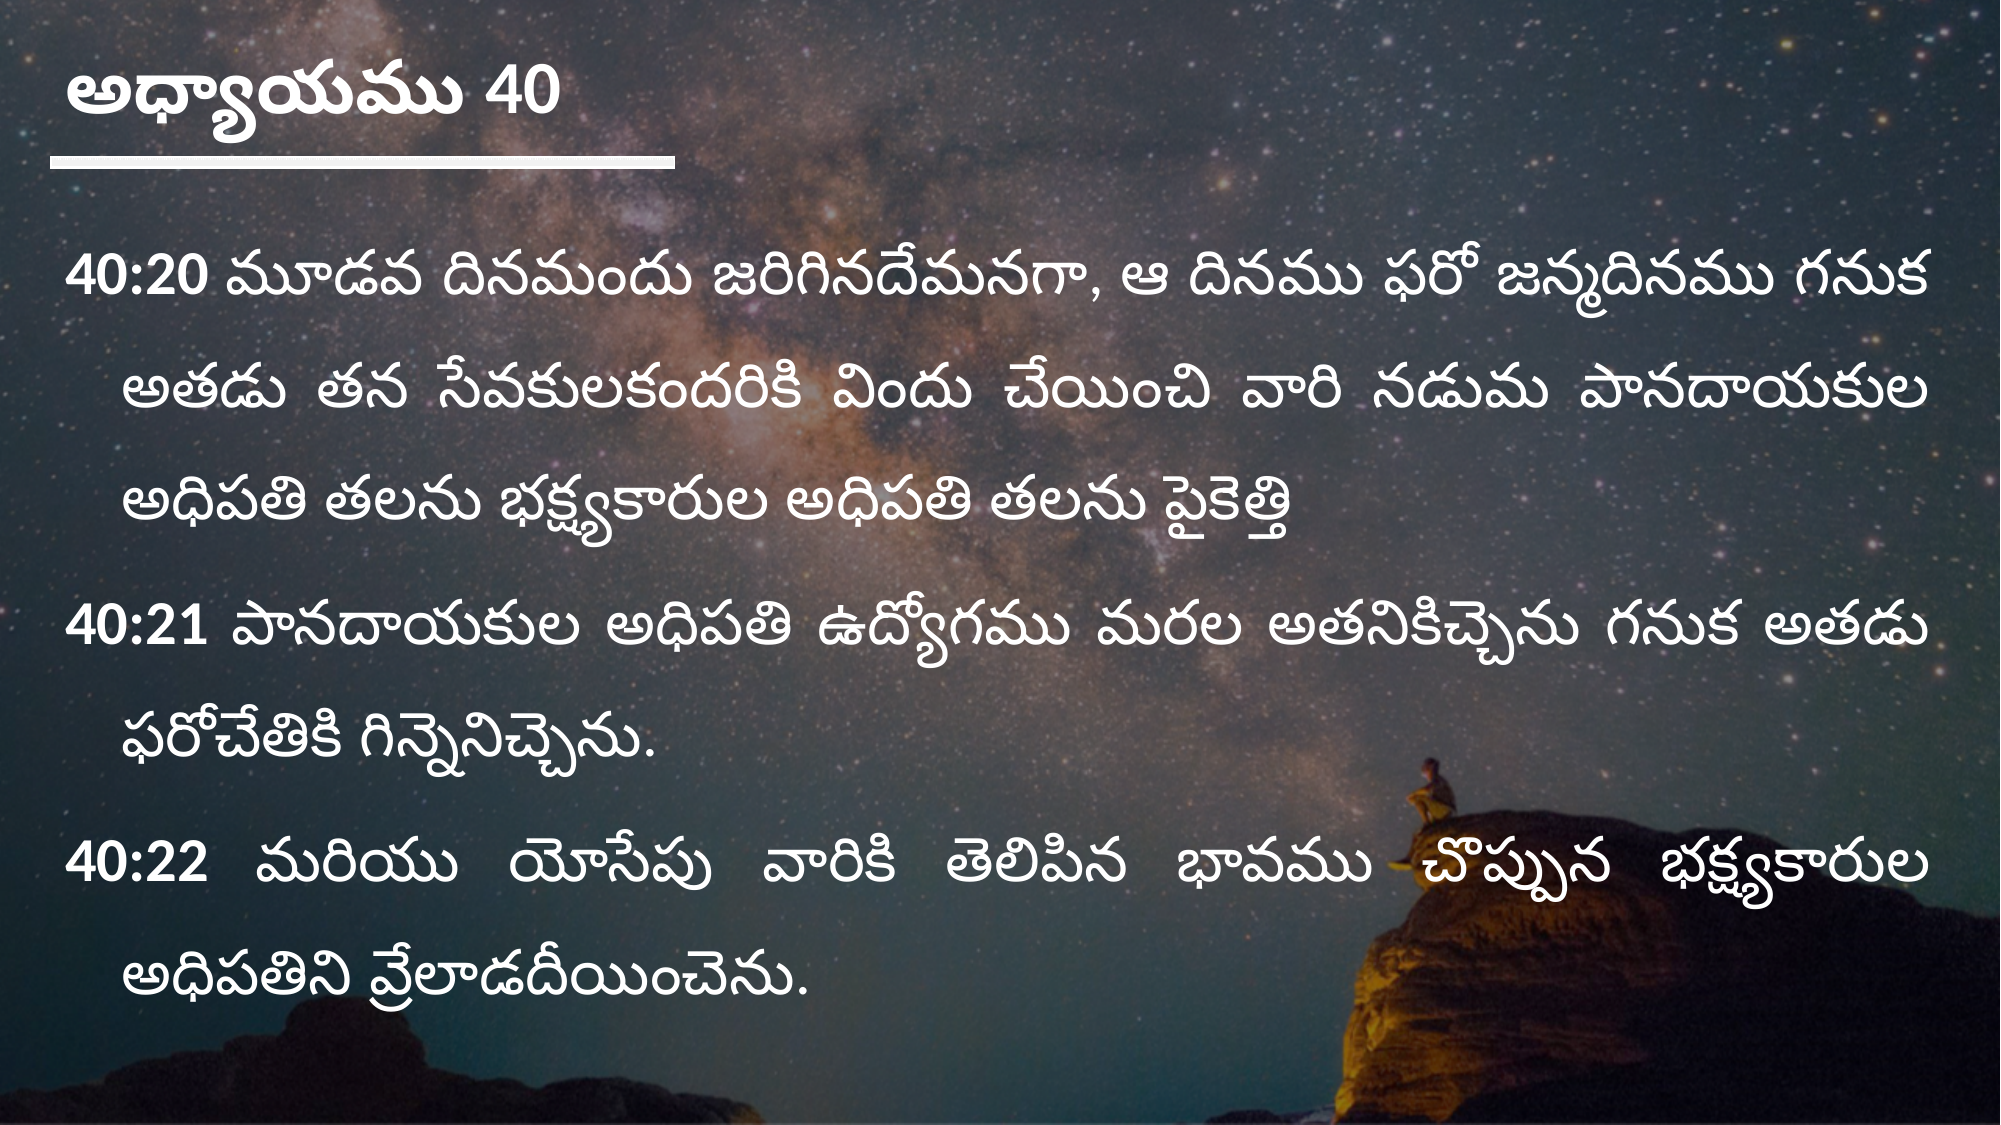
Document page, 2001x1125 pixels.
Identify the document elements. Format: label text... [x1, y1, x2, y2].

list 40:20 మూడవ దినమందు జరిగినదేమనగా, ఆ దినము ఫరో జన్మదినము గనుక అతడు తన సేవకులకందరికి విందు చేయించి వారి నడుమ పానదాయకుల అధిపతి తలను భక్ష్యకారుల అధిపతి తలను పైకెత్తి 40:21 పానదాయకుల అధిపతి ఉద్యోగము మరల అతనికిచ్చెను గనుక అతడు ఫరోచేతికి గిన్నెనిచ్చెను. 40:22 మరియు యోసేపు వారికి తెలిపిన భావము చొప్పున భక్ష్యకారుల అధిపతిని వ్రేలాడదీయించెను. [50, 187, 1946, 1063]
picture [0, 0, 2000, 1125]
title అధ్యాయము 40 [50, 0, 1925, 167]
